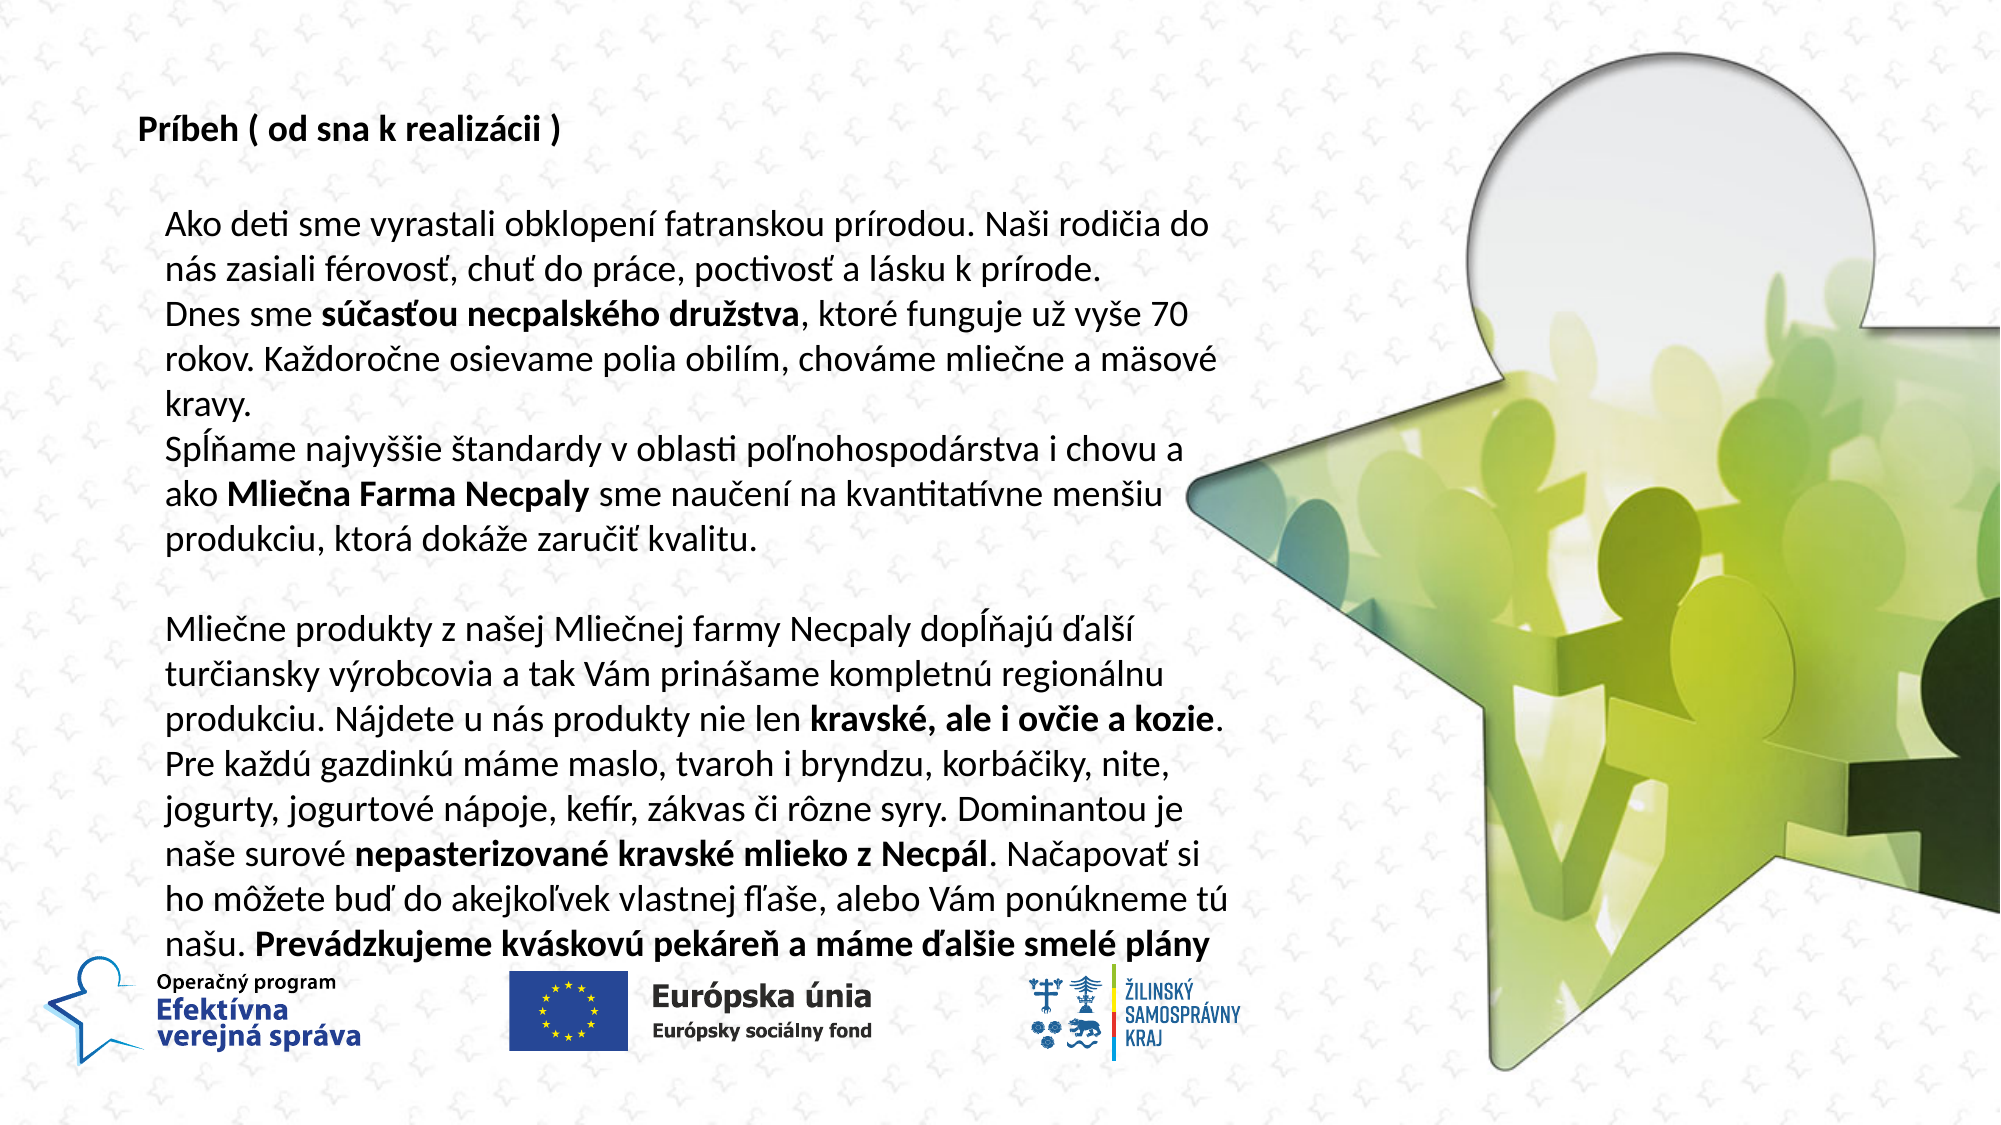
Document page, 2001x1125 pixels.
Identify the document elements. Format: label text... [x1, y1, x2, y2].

text_box Príbeh ( od sna k realizácii ) [123, 96, 1225, 156]
text_box Ako deti sme vyrastali obklopení fatranskou prírodou. Naši rodičia do nás zasiali férovosť, chuť do práce, poctivosť a lásku k prírode. Dnes sme súčasťou necpalského družstva, ktoré funguje už vyše 70 rokov. Každoročne osievame polia obilím, chováme mliečne a mäsové kravy. Spĺňame najvyššie štandardy v oblasti poľnohospodárstva i chovu a ako Mliečna Farma Necpaly sme naučení na kvantitatívne menšiu produkciu, ktorá dokáže zaručiť kvalitu. Mliečne produkty z našej Mliečnej farmy Necpaly dopĺňajú ďalší turčiansky výrobcovia a tak Vám prinášame kompletnú regionálnu produkciu. Nájdete u nás produkty nie len kravské, ale i ovčie a kozie. Pre každú gazdinkú máme maslo, tvaroh i bryndzu, korbáčiky, nite, jogurty, jogurtové nápoje, kefír, zákvas či rôzne syry. Dominantou je naše surové nepasterizované kravské mlieko z Necpál. Načapovať si ho môžete buď do akejkoľvek vlastnej fľaše, alebo Vám ponúkneme tú našu. Prevádzkujeme kváskovú pekáreň a máme ďalšie smelé plány [149, 191, 1247, 1017]
picture [0, 0, 2000, 1125]
